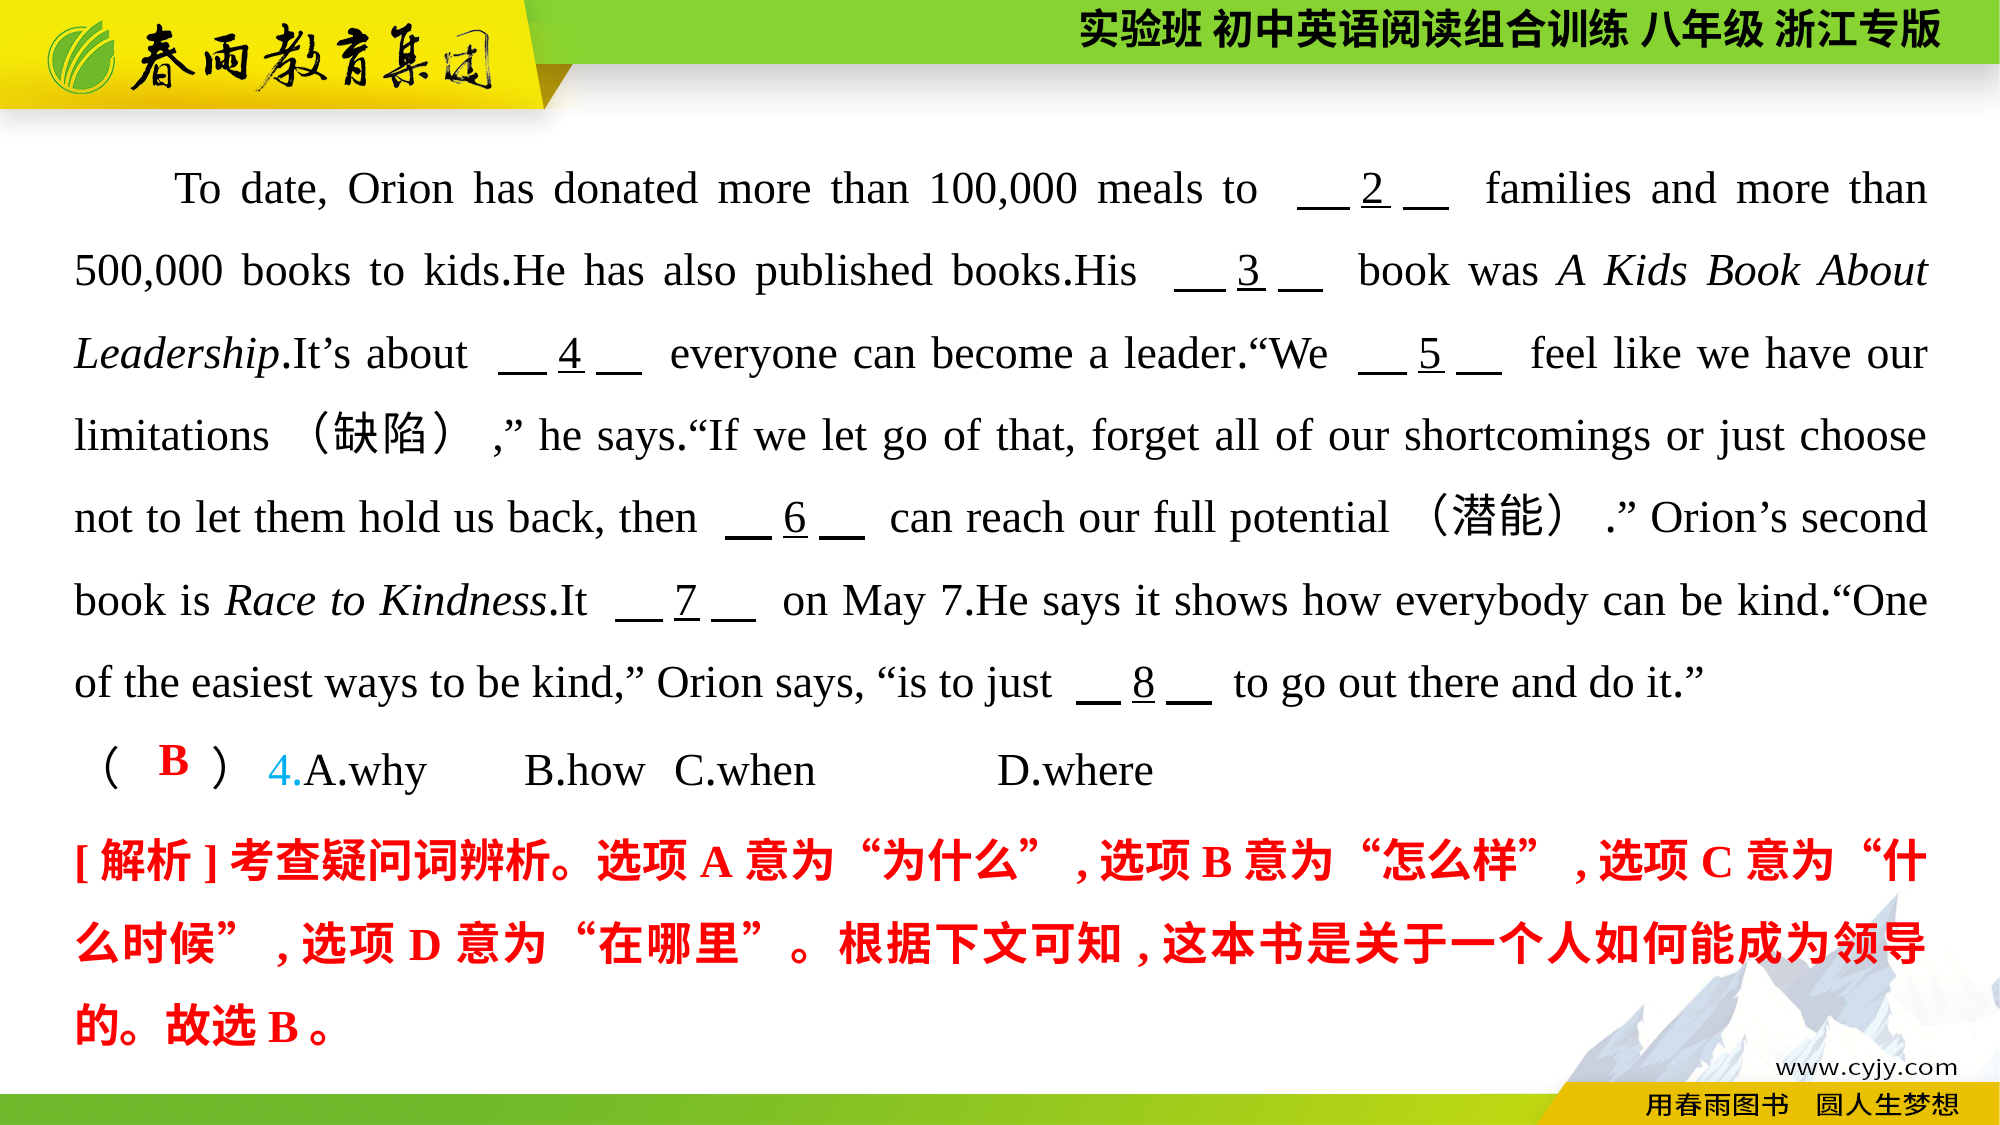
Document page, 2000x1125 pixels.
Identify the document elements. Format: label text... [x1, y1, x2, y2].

list To date, Orion has donated more than 100,000 meals to 2 families and more than 500,000 books to kids.He has also published books.His 3 book was A Kids Book About Leadership.It’s about 4 everyone can become a leader.“We 5 feel like we have our limitations（缺陷）,” he says.“If we let go of that, forget all of our shortcomings or just choose not to let them hold us back, then 6 can reach our full potential（潜能）.” Orion’s second book is Race to Kindness.It 7 on May 7.He says it shows how everybody can be kind.“One of the easiest ways to be kind,” Orion says, “is to just 8 to go out there and do it.” [59, 122, 1944, 711]
text_box B [144, 722, 205, 792]
picture [0, 0, 2000, 1125]
text_box [解析]考查疑问词辨析。选项A意为“为什么”,选项B意为“怎么样”,选项C意为“什么时候”,选项D意为“在哪里”。根据下文可知,这本书是关于一个人如何能成为领导的。故选B。 [59, 802, 1944, 1060]
text_box （ ）4.A.why B.how C.when D.where [59, 711, 1944, 802]
